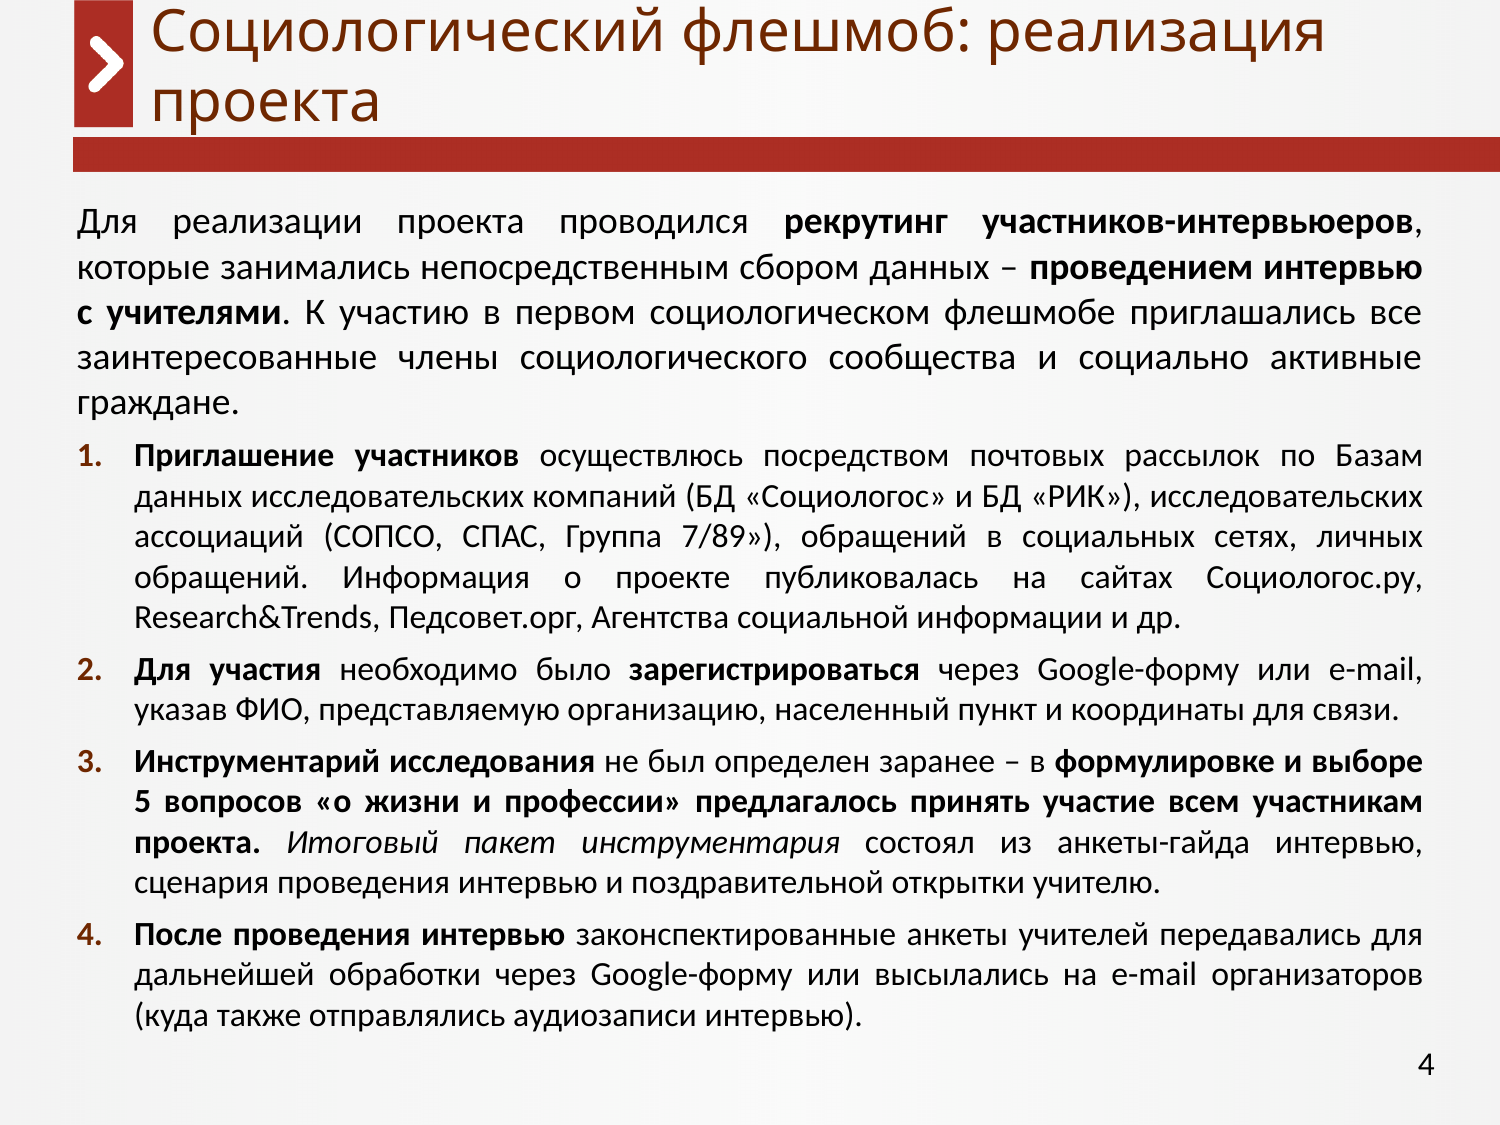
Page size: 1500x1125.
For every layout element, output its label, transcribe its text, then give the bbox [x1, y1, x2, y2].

picture [39, 0, 1500, 176]
title Социологический флешмоб: реализация проекта [135, 0, 1424, 126]
list Для реализации проекта проводился рекрутинг участников-интервьюеров, которые занимались непосредственным сбором данных – проведением интервью с учителями. К участию в первом социологическом флешмобе приглашались все заинтересованные члены социологического сообщества и социально активные граждане. Приглашение участников осуществлюсь посредством почтовых рассылок по Базам данных исследовательских компаний (БД «Социологос» и БД «РИК»), исследовательских ассоциаций (СОПСО, СПАС, Группа 7/89»), обращений в социальных сетях, личных обращений. Информация о проекте публиковалась на сайтах Социологос.ру, Research&Trends, Педсовет.орг, Агентства социальной информации и др. Для участия необходимо было зарегистрироваться через Google-форму или e-mail, указав ФИО, представляемую организацию, населенный пункт и координаты для связи. Инструментарий исследования не был определен заранее – в формулировке и выборе 5 вопросов «о жизни и профессии» предлагалось принять участие всем участникам проекта. Итоговый пакет инструментария состоял из анкеты-гайда интервью, сценария проведения интервью и поздравительной открытки учителю. После проведения интервью законспектированные анкеты учителей передавались для дальнейшей обработки через Google-форму или высылались на e-mail организаторов (куда также отправлялись аудиозаписи интервью). [76, 196, 1424, 1047]
